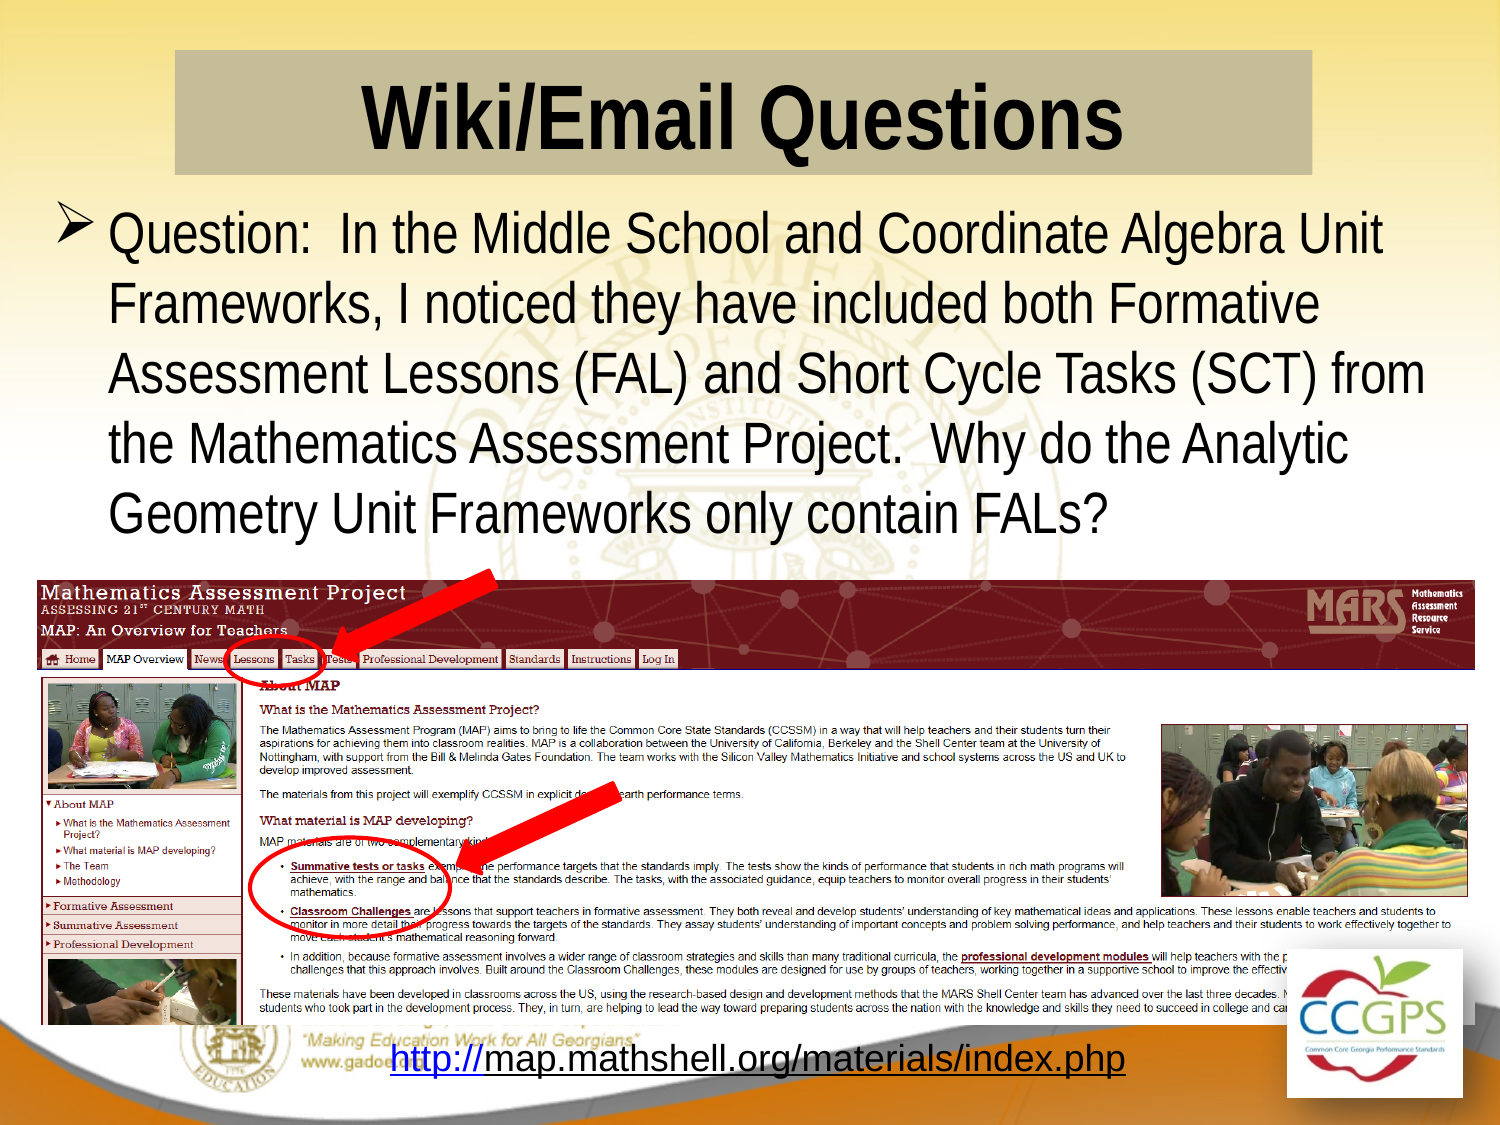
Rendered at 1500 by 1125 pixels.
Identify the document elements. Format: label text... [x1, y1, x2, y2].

list Question: In the Middle School and Coordinate Algebra Unit Frameworks, I noticed they have included both Formative Assessment Lessons (FAL) and Short Cycle Tasks (SCT) from the Mathematics Assessment Project. Why do the Analytic Geometry Unit Frameworks only contain FALs? [37, 187, 1463, 580]
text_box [249, 809, 625, 938]
picture [0, 0, 1500, 1125]
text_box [224, 597, 501, 687]
text_box http://map.mathshell.org/materials/index.php [375, 1034, 1163, 1087]
title Wiki/Email Questions [174, 49, 1313, 176]
